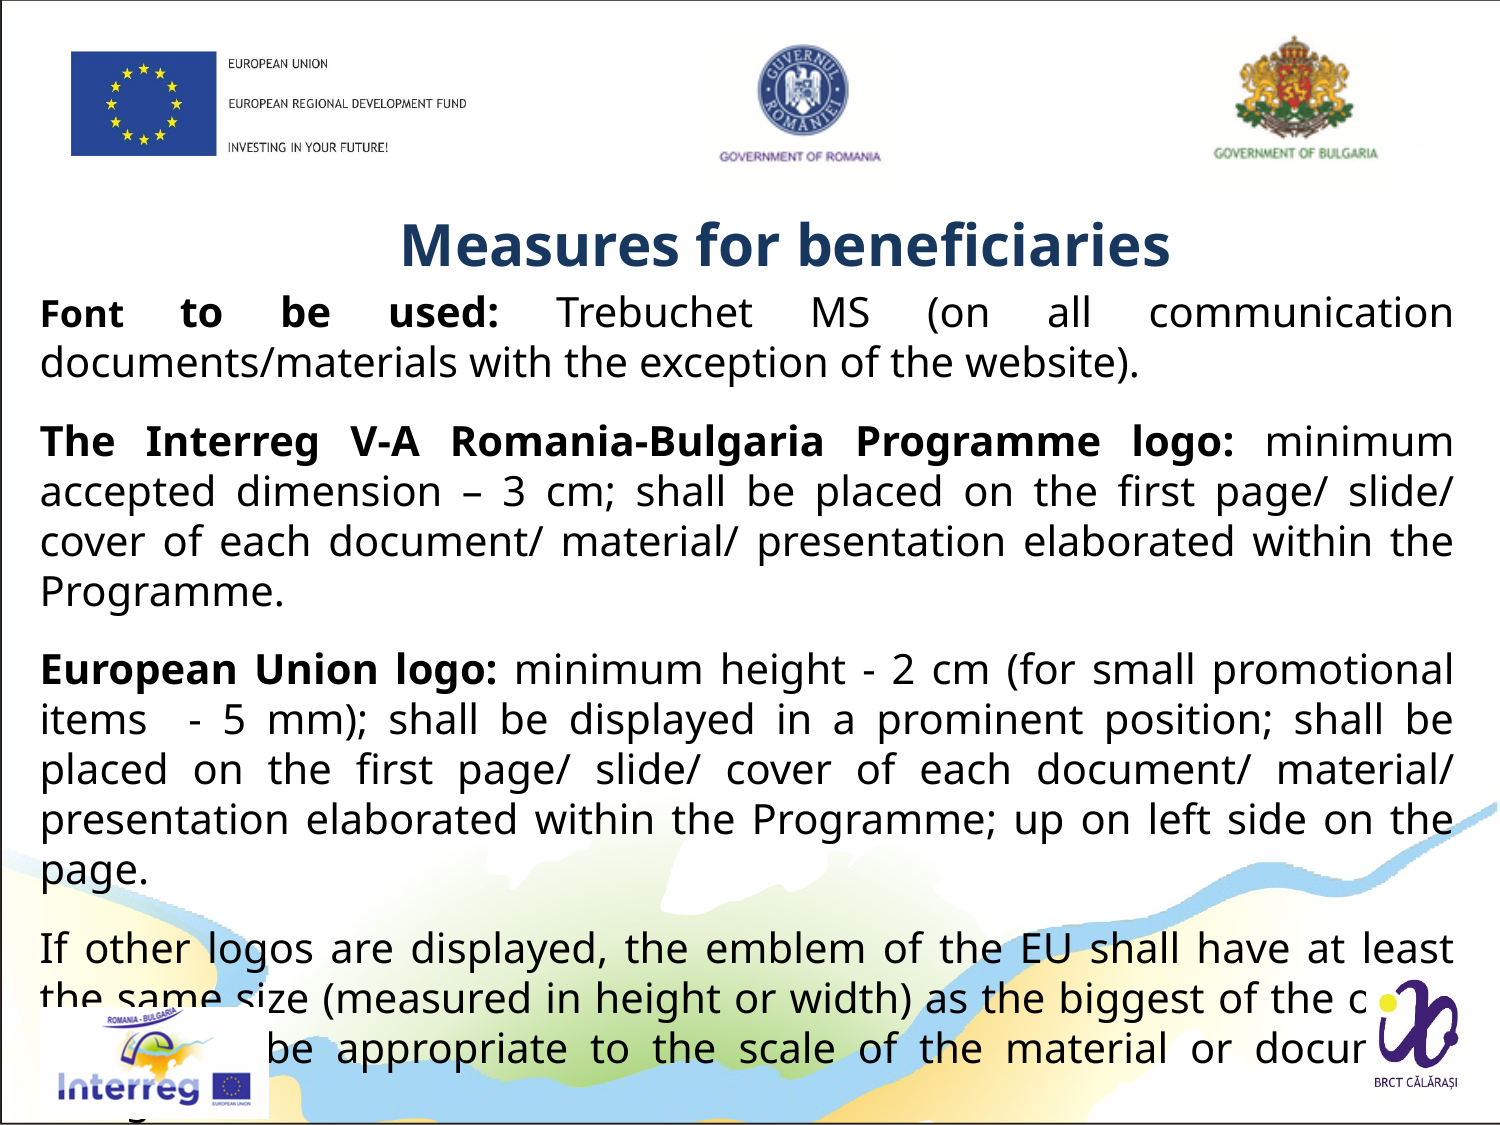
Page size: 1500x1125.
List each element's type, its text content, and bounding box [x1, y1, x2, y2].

title Measures for beneficiaries [84, 231, 1487, 325]
text_box [1175, 20, 1447, 144]
list Font to be used: Trebuchet MS (on all communication documents/materials with the exception of the website). The Interreg V-A Romania-Bulgaria Programme logo: minimum accepted dimension – 3 cm; shall be placed on the ﬁrst page/ slide/ cover of each document/ material/ presentation elaborated within the Programme. European Union logo: minimum height - 2 cm (for small promotional items - 5 mm); shall be displayed in a prominent position; shall be placed on the first page/ slide/ cover of each document/ material/ presentation elaborated within the Programme; up on left side on the page. If other logos are displayed, the emblem of the EU shall have at least the same size (measured in height or width) as the biggest of the other logos and be appropriate to the scale of the material or document being used. [24, 277, 1470, 941]
picture [0, 0, 1500, 1125]
